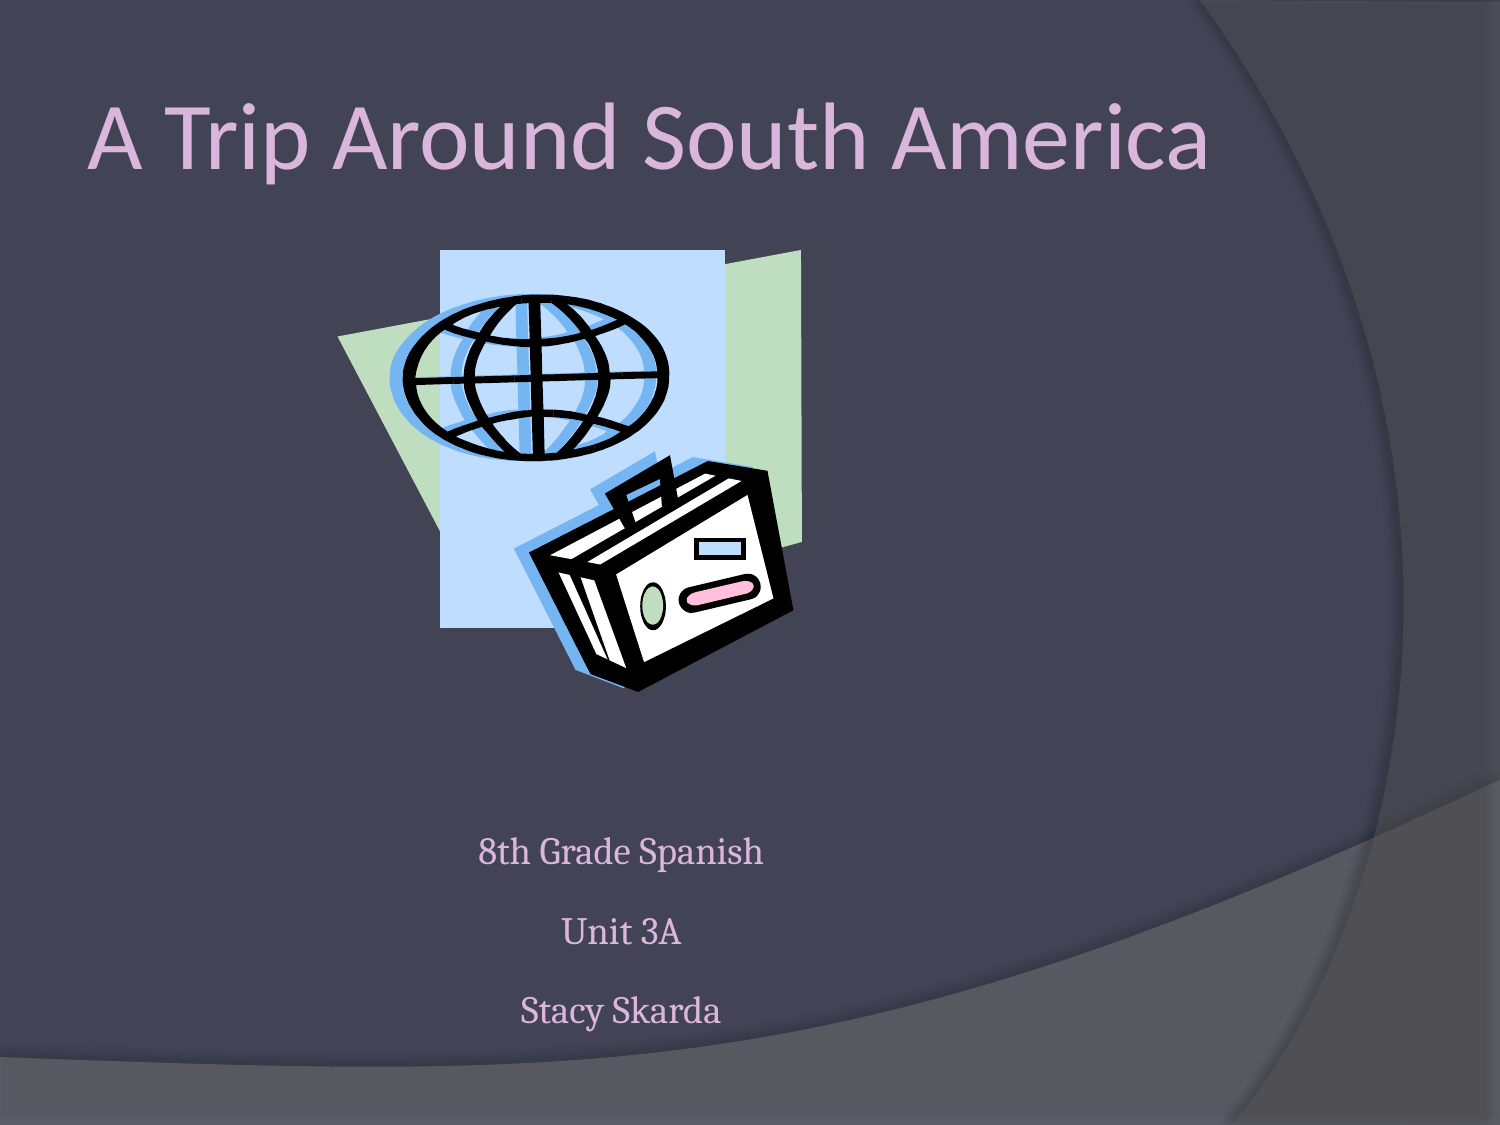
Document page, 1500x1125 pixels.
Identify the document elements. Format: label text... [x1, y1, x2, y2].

picture [337, 249, 803, 693]
list 8th Grade Spanish Unit 3A Stacy Skarda [62, 262, 1175, 1063]
title A Trip Around South America [37, 37, 1263, 225]
